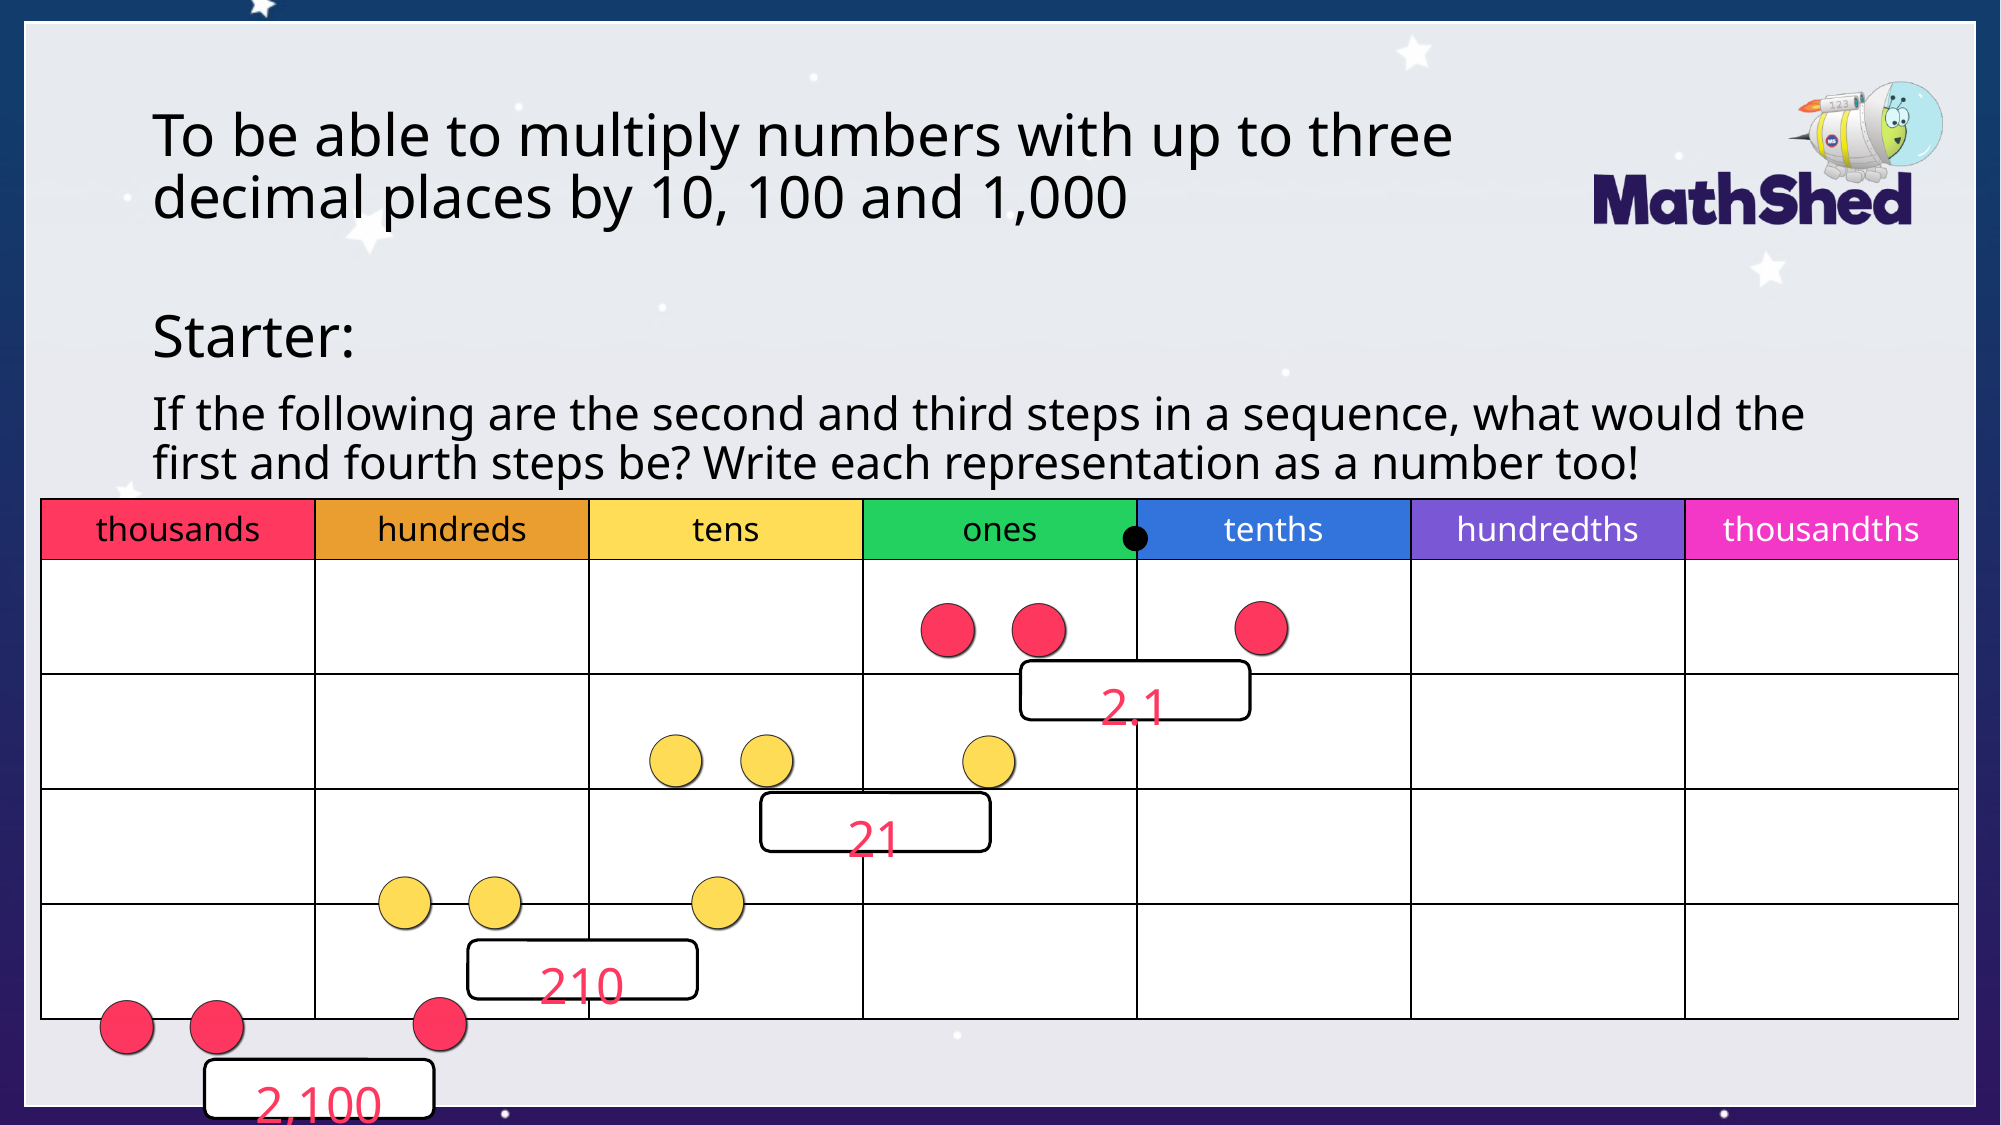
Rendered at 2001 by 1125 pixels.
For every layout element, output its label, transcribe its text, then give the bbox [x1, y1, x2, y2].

text_box 2.1 [1019, 659, 1252, 721]
table_header tens [590, 500, 862, 559]
table_cell [1412, 905, 1684, 1018]
table_header hundredths [1412, 500, 1684, 559]
table_cell [590, 675, 862, 788]
table_cell [590, 560, 862, 673]
table_cell [864, 675, 1136, 788]
picture [0, 0, 2001, 1125]
table_cell [864, 905, 1136, 1018]
text_box [1122, 525, 1148, 552]
table_cell [42, 905, 314, 1018]
table_cell [316, 905, 588, 1018]
table_cell [42, 675, 314, 788]
table_header hundreds [316, 500, 588, 559]
table_cell [1412, 560, 1684, 673]
table_header ones [864, 500, 1136, 559]
table_header tenths [1138, 500, 1410, 559]
table_cell [316, 675, 588, 788]
table_cell [42, 790, 314, 903]
text_box [1496, 387, 1648, 498]
text_box 2,100 [203, 1058, 436, 1120]
text_box 210 [466, 938, 699, 1001]
table_cell [590, 790, 862, 903]
table_cell [864, 560, 1136, 673]
table_cell [1686, 790, 1958, 903]
table_header thousandths [1686, 500, 1958, 559]
table_cell [1138, 560, 1410, 673]
table_cell [1412, 790, 1684, 903]
table_cell [864, 790, 1136, 903]
title To be able to multiply numbers with up to three decimal places by 10, 100 and 1,000 [137, 59, 1578, 278]
table_cell [42, 560, 314, 673]
table_cell [1138, 675, 1410, 788]
table_cell [1686, 675, 1958, 788]
table_cell [1138, 790, 1410, 903]
table_cell [1138, 905, 1410, 1018]
table_cell [1686, 905, 1958, 1018]
table_cell [316, 560, 588, 673]
table_header thousands [42, 500, 314, 559]
table_cell [316, 790, 588, 903]
table_cell [590, 905, 862, 1018]
table_cell [1412, 675, 1684, 788]
list Starter: If the following are the second and third steps in a sequence, what would the first and fourth steps be? Write each representation as a number too! [137, 299, 1863, 498]
table_cell [1686, 560, 1958, 673]
text_box 21 [759, 791, 992, 853]
